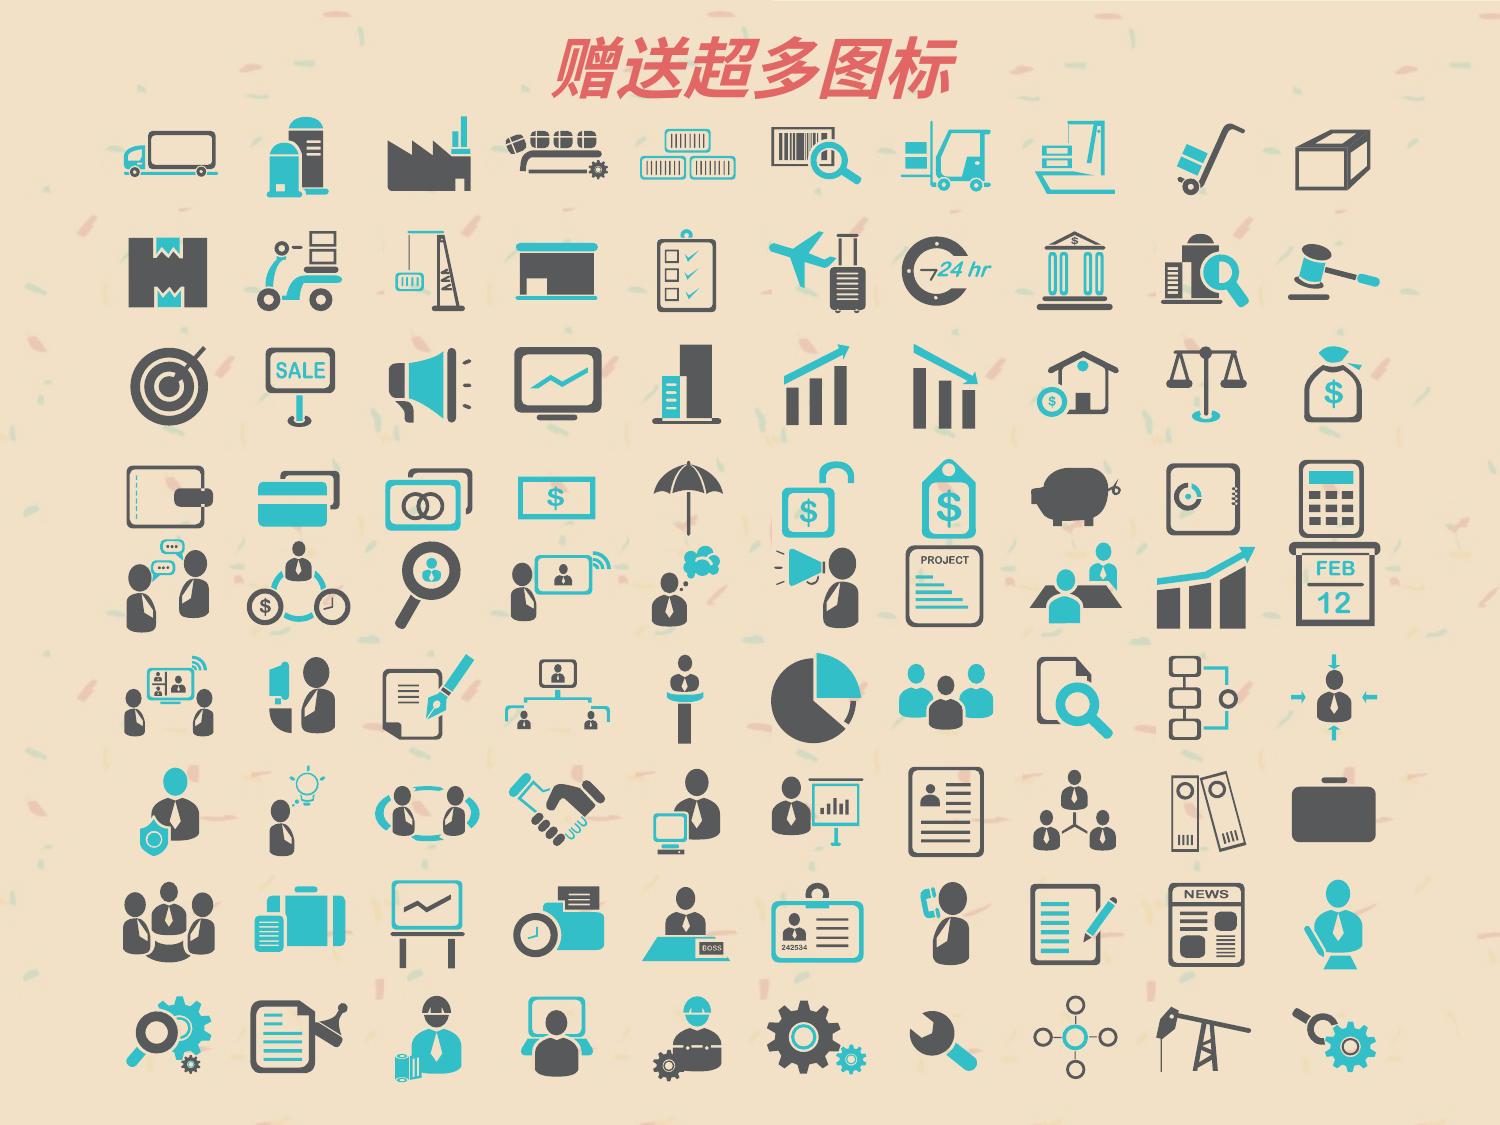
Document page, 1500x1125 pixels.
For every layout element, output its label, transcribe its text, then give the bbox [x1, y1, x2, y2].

text_box [135, 1011, 178, 1054]
text_box [1324, 379, 1343, 409]
text_box [408, 468, 473, 515]
text_box [1040, 920, 1069, 925]
text_box [270, 799, 291, 823]
text_box [1291, 690, 1306, 704]
text_box [269, 661, 290, 701]
text_box [1156, 587, 1181, 629]
text_box [969, 179, 983, 192]
text_box [154, 676, 162, 682]
text_box [285, 895, 328, 947]
text_box [1042, 160, 1072, 169]
text_box [1321, 777, 1348, 784]
text_box [689, 160, 736, 180]
text_box [946, 791, 971, 795]
text_box [769, 231, 837, 289]
text_box [1042, 296, 1108, 302]
text_box [1029, 585, 1061, 608]
text_box [257, 288, 281, 312]
text_box [408, 351, 444, 419]
text_box [539, 659, 577, 688]
text_box [946, 801, 971, 805]
text_box [462, 359, 472, 365]
text_box [1182, 178, 1200, 196]
text_box [1299, 257, 1326, 282]
text_box [464, 797, 480, 829]
text_box [1166, 463, 1241, 536]
text_box [937, 675, 955, 696]
text_box [1168, 709, 1202, 740]
text_box [935, 907, 941, 919]
text_box [140, 171, 196, 175]
text_box [382, 668, 443, 740]
text_box [1196, 890, 1205, 899]
text_box [520, 710, 528, 719]
text_box [771, 901, 864, 963]
text_box [946, 810, 971, 814]
text_box [685, 768, 709, 797]
text_box [1218, 689, 1238, 709]
text_box [1199, 770, 1247, 853]
text_box [123, 160, 146, 170]
text_box [1180, 919, 1208, 924]
text_box [1219, 890, 1229, 899]
text_box [390, 932, 465, 937]
text_box [163, 767, 188, 796]
text_box [652, 418, 722, 424]
text_box [265, 256, 287, 288]
text_box [921, 459, 976, 539]
text_box [407, 230, 444, 234]
text_box [805, 882, 830, 898]
text_box [660, 572, 679, 594]
text_box [523, 689, 592, 703]
text_box [1061, 812, 1088, 834]
text_box [554, 664, 562, 673]
text_box [395, 401, 414, 423]
text_box [810, 160, 862, 185]
text_box [1036, 303, 1113, 311]
text_box [387, 160, 471, 191]
text_box [915, 583, 945, 587]
text_box [302, 160, 324, 188]
text_box [422, 569, 432, 582]
text_box [699, 942, 724, 955]
text_box [151, 797, 200, 841]
text_box [936, 489, 962, 528]
text_box [822, 561, 826, 574]
text_box [685, 287, 700, 300]
text_box [1168, 655, 1202, 709]
text_box [258, 504, 327, 527]
text_box [160, 881, 178, 903]
text_box [816, 944, 849, 948]
text_box [915, 605, 969, 609]
text_box [959, 687, 994, 719]
text_box [946, 1042, 977, 1071]
text_box [557, 886, 600, 910]
text_box [126, 1046, 146, 1067]
text_box [196, 688, 213, 708]
text_box [281, 275, 343, 300]
text_box [1048, 395, 1056, 408]
text_box [1040, 930, 1069, 935]
text_box [530, 367, 588, 389]
text_box [665, 911, 706, 935]
text_box 赠送超多图标 [76, 28, 1425, 160]
text_box [545, 1010, 568, 1036]
text_box [295, 772, 319, 796]
text_box [1062, 1024, 1089, 1051]
text_box [1225, 832, 1231, 843]
text_box [124, 708, 145, 737]
text_box [512, 562, 533, 587]
text_box [1195, 160, 1205, 164]
text_box [1165, 262, 1183, 299]
text_box [395, 272, 424, 292]
text_box [771, 800, 811, 836]
text_box [423, 1014, 449, 1028]
text_box [299, 794, 315, 802]
text_box [263, 1040, 303, 1044]
text_box [1317, 591, 1329, 614]
text_box [303, 361, 313, 379]
text_box [515, 242, 598, 252]
text_box [515, 296, 598, 300]
text_box [1039, 809, 1054, 826]
text_box [564, 829, 575, 840]
text_box [839, 803, 843, 815]
text_box [928, 698, 963, 730]
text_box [126, 539, 210, 633]
text_box [901, 236, 968, 306]
text_box [275, 698, 281, 705]
text_box [559, 563, 568, 575]
text_box [535, 1037, 579, 1077]
text_box [125, 688, 142, 708]
text_box [534, 555, 593, 595]
text_box [686, 491, 691, 536]
text_box [128, 237, 208, 308]
text_box [937, 178, 951, 191]
text_box [181, 1055, 201, 1074]
text_box [401, 492, 445, 521]
text_box [514, 347, 602, 413]
text_box [301, 688, 335, 734]
text_box [828, 547, 857, 580]
text_box [517, 780, 551, 813]
text_box [1177, 176, 1185, 183]
text_box [1077, 360, 1089, 372]
text_box [1318, 346, 1349, 363]
text_box [907, 663, 925, 684]
text_box [766, 1000, 841, 1074]
text_box [1184, 890, 1194, 899]
text_box [819, 160, 835, 167]
text_box [1033, 826, 1060, 851]
text_box [396, 1053, 408, 1059]
text_box [1203, 254, 1249, 308]
text_box [192, 708, 214, 737]
text_box [536, 414, 578, 421]
text_box [287, 415, 312, 428]
text_box [836, 233, 859, 237]
text_box [554, 575, 573, 586]
text_box [146, 667, 195, 701]
text_box [950, 261, 964, 278]
text_box [425, 691, 448, 720]
text_box [1307, 1013, 1338, 1045]
text_box [1059, 252, 1069, 296]
text_box [1341, 491, 1354, 499]
text_box [375, 795, 392, 831]
text_box [1301, 244, 1332, 261]
text_box [673, 797, 721, 840]
text_box [664, 249, 679, 264]
text_box [1309, 517, 1321, 525]
text_box [246, 588, 284, 626]
text_box [800, 498, 818, 528]
text_box [1070, 585, 1123, 608]
text_box [443, 806, 465, 836]
text_box [913, 343, 978, 385]
text_box [426, 557, 438, 569]
text_box [1325, 879, 1351, 908]
text_box [1295, 160, 1348, 191]
text_box [588, 160, 609, 180]
text_box [809, 378, 822, 425]
text_box [677, 654, 693, 672]
text_box [323, 597, 334, 610]
text_box [1214, 911, 1237, 931]
text_box [788, 912, 800, 926]
text_box [833, 798, 837, 815]
text_box [1296, 555, 1375, 627]
text_box [263, 1049, 303, 1053]
text_box [1187, 233, 1214, 244]
text_box [1089, 826, 1116, 851]
text_box [130, 346, 208, 426]
text_box [269, 708, 292, 734]
text_box [147, 832, 161, 847]
text_box [176, 1017, 191, 1039]
text_box [1342, 517, 1354, 525]
text_box [920, 888, 936, 919]
text_box [909, 1011, 955, 1056]
text_box [259, 597, 271, 617]
text_box [938, 881, 967, 916]
text_box [830, 827, 842, 846]
text_box [1061, 786, 1088, 810]
text_box [174, 488, 214, 507]
text_box [385, 479, 461, 531]
text_box [1221, 833, 1227, 845]
text_box [782, 927, 806, 941]
text_box [518, 476, 596, 520]
text_box [980, 265, 992, 278]
text_box [1066, 995, 1086, 1015]
text_box [905, 545, 984, 628]
text_box [786, 387, 799, 426]
text_box [1341, 504, 1354, 513]
text_box [1208, 780, 1226, 799]
text_box [666, 691, 704, 703]
text_box [781, 776, 801, 799]
text_box [823, 581, 859, 629]
text_box [1185, 493, 1192, 500]
text_box [271, 570, 284, 591]
text_box [1030, 883, 1101, 966]
text_box [264, 1022, 283, 1026]
text_box [276, 361, 288, 379]
text_box [302, 188, 329, 195]
text_box [152, 671, 167, 696]
text_box [1048, 252, 1057, 296]
text_box [640, 160, 687, 180]
text_box [269, 823, 295, 857]
text_box [154, 691, 162, 696]
text_box [551, 673, 565, 683]
text_box [283, 612, 314, 622]
text_box [333, 895, 346, 947]
text_box [576, 816, 588, 827]
text_box [510, 587, 537, 622]
text_box [263, 1031, 303, 1035]
text_box [156, 237, 180, 255]
text_box [683, 545, 721, 579]
text_box [187, 918, 215, 955]
text_box [1335, 591, 1351, 614]
text_box [528, 169, 587, 174]
text_box [441, 687, 452, 696]
text_box [1180, 927, 1208, 931]
text_box [657, 239, 717, 313]
text_box [826, 803, 831, 815]
text_box [1314, 909, 1363, 953]
text_box [285, 557, 312, 582]
text_box [1034, 171, 1115, 194]
text_box [791, 1024, 817, 1050]
text_box [266, 895, 280, 913]
text_box [319, 1003, 348, 1036]
text_box [309, 248, 337, 265]
text_box [1040, 948, 1069, 954]
text_box [1040, 902, 1069, 907]
text_box [829, 267, 866, 310]
text_box [584, 720, 598, 730]
text_box [1083, 252, 1093, 296]
text_box [672, 460, 705, 494]
text_box [1191, 410, 1221, 423]
text_box [946, 783, 971, 787]
text_box [527, 926, 538, 940]
text_box [171, 684, 186, 693]
text_box [1048, 231, 1101, 245]
text_box [570, 822, 582, 834]
text_box [685, 673, 699, 692]
text_box [1198, 160, 1216, 189]
text_box [1182, 245, 1219, 299]
text_box [288, 361, 302, 379]
text_box [1325, 669, 1344, 691]
text_box [292, 541, 306, 557]
text_box [1040, 911, 1069, 916]
text_box [431, 569, 441, 582]
text_box [1288, 541, 1381, 556]
text_box [1109, 897, 1117, 904]
text_box [1040, 939, 1069, 944]
text_box [1329, 560, 1341, 576]
text_box [935, 556, 943, 564]
text_box [303, 657, 330, 688]
text_box [844, 700, 857, 725]
text_box [967, 663, 985, 684]
text_box [591, 706, 610, 722]
text_box [274, 241, 290, 256]
text_box [1203, 711, 1229, 730]
text_box [513, 912, 558, 958]
text_box [1047, 351, 1119, 415]
text_box [519, 253, 594, 295]
text_box [1294, 276, 1324, 289]
text_box [446, 785, 464, 806]
text_box [1309, 504, 1321, 513]
text_box [932, 916, 970, 966]
text_box [581, 780, 606, 804]
text_box [303, 266, 339, 273]
text_box [462, 403, 472, 410]
text_box [784, 344, 850, 385]
text_box [140, 818, 169, 857]
text_box [443, 654, 475, 692]
text_box [680, 229, 693, 238]
text_box [1203, 666, 1229, 685]
text_box [431, 234, 466, 312]
text_box [1219, 565, 1246, 629]
text_box [915, 575, 933, 579]
text_box [653, 464, 687, 494]
text_box [1031, 467, 1121, 527]
text_box [1205, 890, 1219, 899]
text_box [913, 368, 926, 429]
text_box [816, 653, 862, 698]
text_box [291, 245, 303, 249]
text_box [685, 1014, 710, 1027]
text_box [1095, 542, 1112, 561]
text_box [845, 1054, 857, 1065]
text_box [931, 887, 937, 898]
text_box [411, 834, 444, 842]
text_box [853, 238, 857, 266]
text_box [1325, 504, 1338, 513]
text_box [396, 1077, 408, 1083]
text_box [1317, 691, 1352, 723]
text_box [552, 833, 566, 847]
text_box [129, 167, 140, 178]
text_box [1166, 346, 1247, 416]
text_box [441, 283, 453, 291]
text_box [937, 261, 952, 277]
text_box [968, 261, 981, 278]
text_box [1173, 482, 1202, 511]
text_box [920, 268, 938, 281]
text_box [812, 783, 860, 827]
text_box [593, 557, 605, 570]
text_box [942, 556, 948, 564]
text_box [641, 936, 731, 962]
text_box [915, 598, 963, 602]
text_box [1180, 935, 1206, 958]
text_box [1168, 882, 1245, 967]
text_box [1156, 1006, 1252, 1072]
text_box [145, 940, 191, 963]
text_box [1325, 491, 1338, 499]
text_box [265, 347, 336, 394]
text_box [1033, 1027, 1053, 1047]
text_box [266, 160, 303, 198]
text_box [819, 461, 855, 484]
text_box [1348, 160, 1371, 190]
text_box [1157, 546, 1256, 585]
text_box [782, 487, 835, 538]
text_box [935, 160, 985, 182]
text_box [1176, 160, 1202, 176]
text_box [908, 766, 984, 858]
text_box [1055, 682, 1113, 739]
text_box [925, 784, 936, 794]
text_box [1342, 560, 1355, 576]
text_box [653, 1028, 722, 1082]
text_box [1086, 901, 1115, 936]
text_box [1317, 560, 1328, 576]
text_box [1292, 1008, 1311, 1024]
text_box [296, 395, 303, 421]
text_box [148, 160, 216, 170]
text_box [521, 1038, 541, 1056]
text_box [921, 839, 971, 843]
text_box [1291, 786, 1376, 843]
text_box [1324, 1021, 1376, 1073]
text_box [124, 892, 146, 918]
text_box [393, 785, 411, 806]
text_box [664, 268, 679, 282]
text_box [263, 1057, 303, 1061]
text_box [691, 464, 724, 495]
text_box [519, 160, 529, 172]
text_box [593, 562, 600, 570]
text_box [294, 886, 318, 893]
text_box [440, 275, 451, 282]
text_box [836, 1044, 867, 1075]
text_box [395, 1056, 409, 1081]
text_box [938, 380, 952, 429]
text_box [392, 806, 415, 836]
text_box [1229, 830, 1235, 842]
text_box [395, 594, 421, 629]
text_box [776, 580, 785, 585]
text_box [1189, 582, 1212, 629]
text_box [196, 166, 207, 177]
text_box [1301, 552, 1370, 556]
text_box [955, 556, 963, 564]
text_box [123, 918, 151, 955]
text_box [126, 465, 205, 529]
text_box [254, 915, 284, 952]
text_box [528, 996, 586, 1038]
text_box [915, 590, 952, 595]
text_box [1083, 933, 1092, 943]
text_box [670, 673, 685, 692]
text_box [157, 996, 212, 1060]
text_box [543, 902, 605, 951]
text_box [403, 894, 451, 913]
text_box [157, 290, 181, 308]
text_box [517, 719, 531, 730]
text_box [206, 171, 219, 175]
text_box [391, 880, 463, 930]
text_box [314, 362, 326, 379]
text_box [1036, 656, 1092, 725]
text_box [1325, 517, 1338, 525]
text_box [1307, 582, 1365, 587]
text_box [676, 886, 696, 910]
text_box [546, 783, 596, 817]
text_box [1191, 483, 1202, 497]
text_box [250, 1000, 343, 1074]
text_box [1067, 769, 1082, 786]
text_box [448, 938, 455, 969]
text_box [447, 347, 457, 423]
text_box [1309, 471, 1354, 484]
text_box [662, 376, 680, 419]
text_box [683, 996, 712, 1013]
text_box [679, 344, 712, 419]
text_box [505, 705, 524, 722]
text_box [191, 892, 214, 918]
text_box [983, 182, 991, 187]
text_box [1048, 596, 1081, 624]
text_box [309, 288, 333, 312]
text_box [900, 160, 937, 187]
text_box [462, 383, 472, 388]
text_box [1304, 926, 1324, 958]
text_box [806, 575, 819, 585]
text_box [309, 231, 337, 247]
text_box [664, 287, 679, 302]
text_box [547, 486, 564, 511]
text_box [663, 1060, 675, 1072]
text_box [151, 903, 187, 936]
text_box [1234, 829, 1239, 841]
text_box [1098, 1027, 1118, 1047]
text_box [1096, 809, 1110, 826]
text_box [1095, 252, 1104, 296]
text_box [264, 1013, 283, 1017]
text_box [1176, 781, 1195, 800]
text_box [661, 844, 680, 849]
text_box [1304, 365, 1362, 423]
text_box [657, 849, 685, 855]
text_box [1287, 294, 1330, 300]
text_box [684, 250, 699, 262]
text_box [422, 995, 452, 1013]
text_box [921, 820, 971, 824]
text_box [592, 551, 611, 570]
text_box [653, 813, 687, 842]
text_box [678, 703, 691, 744]
text_box [920, 794, 940, 807]
text_box [573, 1038, 593, 1056]
text_box [192, 655, 207, 671]
text_box [1298, 459, 1364, 538]
text_box [1324, 266, 1357, 281]
text_box [314, 588, 351, 626]
text_box [508, 772, 532, 798]
text_box [834, 366, 847, 425]
text_box [905, 160, 927, 169]
text_box [838, 238, 842, 266]
text_box [409, 1028, 462, 1080]
text_box [789, 548, 822, 586]
text_box [314, 570, 327, 591]
text_box [1071, 236, 1079, 246]
text_box [1171, 775, 1199, 852]
text_box [921, 830, 971, 834]
text_box [899, 687, 934, 718]
text_box [531, 812, 544, 825]
text_box [537, 819, 551, 832]
text_box [1066, 1059, 1086, 1080]
text_box [388, 363, 405, 398]
text_box [174, 675, 182, 684]
text_box [1323, 955, 1358, 970]
text_box [1357, 273, 1380, 287]
text_box [399, 938, 407, 969]
text_box [1160, 299, 1223, 304]
text_box [1327, 725, 1341, 741]
text_box [1362, 690, 1378, 704]
text_box [545, 826, 558, 840]
text_box [1309, 491, 1321, 499]
text_box [412, 786, 444, 792]
text_box [1180, 911, 1208, 916]
text_box [1089, 562, 1117, 591]
text_box [258, 481, 327, 496]
text_box [1347, 363, 1362, 371]
text_box [1100, 160, 1105, 176]
text_box [845, 799, 849, 815]
text_box [771, 658, 846, 744]
text_box [1327, 654, 1341, 670]
text_box [962, 390, 976, 429]
text_box [1056, 569, 1076, 591]
text_box [280, 470, 340, 510]
text_box [684, 268, 699, 280]
text_box [771, 160, 809, 167]
text_box [1036, 386, 1068, 417]
text_box [1341, 1038, 1360, 1056]
text_box [402, 541, 461, 600]
text_box [1044, 245, 1106, 250]
text_box [651, 594, 687, 627]
text_box [587, 710, 595, 720]
text_box [192, 660, 202, 671]
text_box [159, 701, 182, 705]
